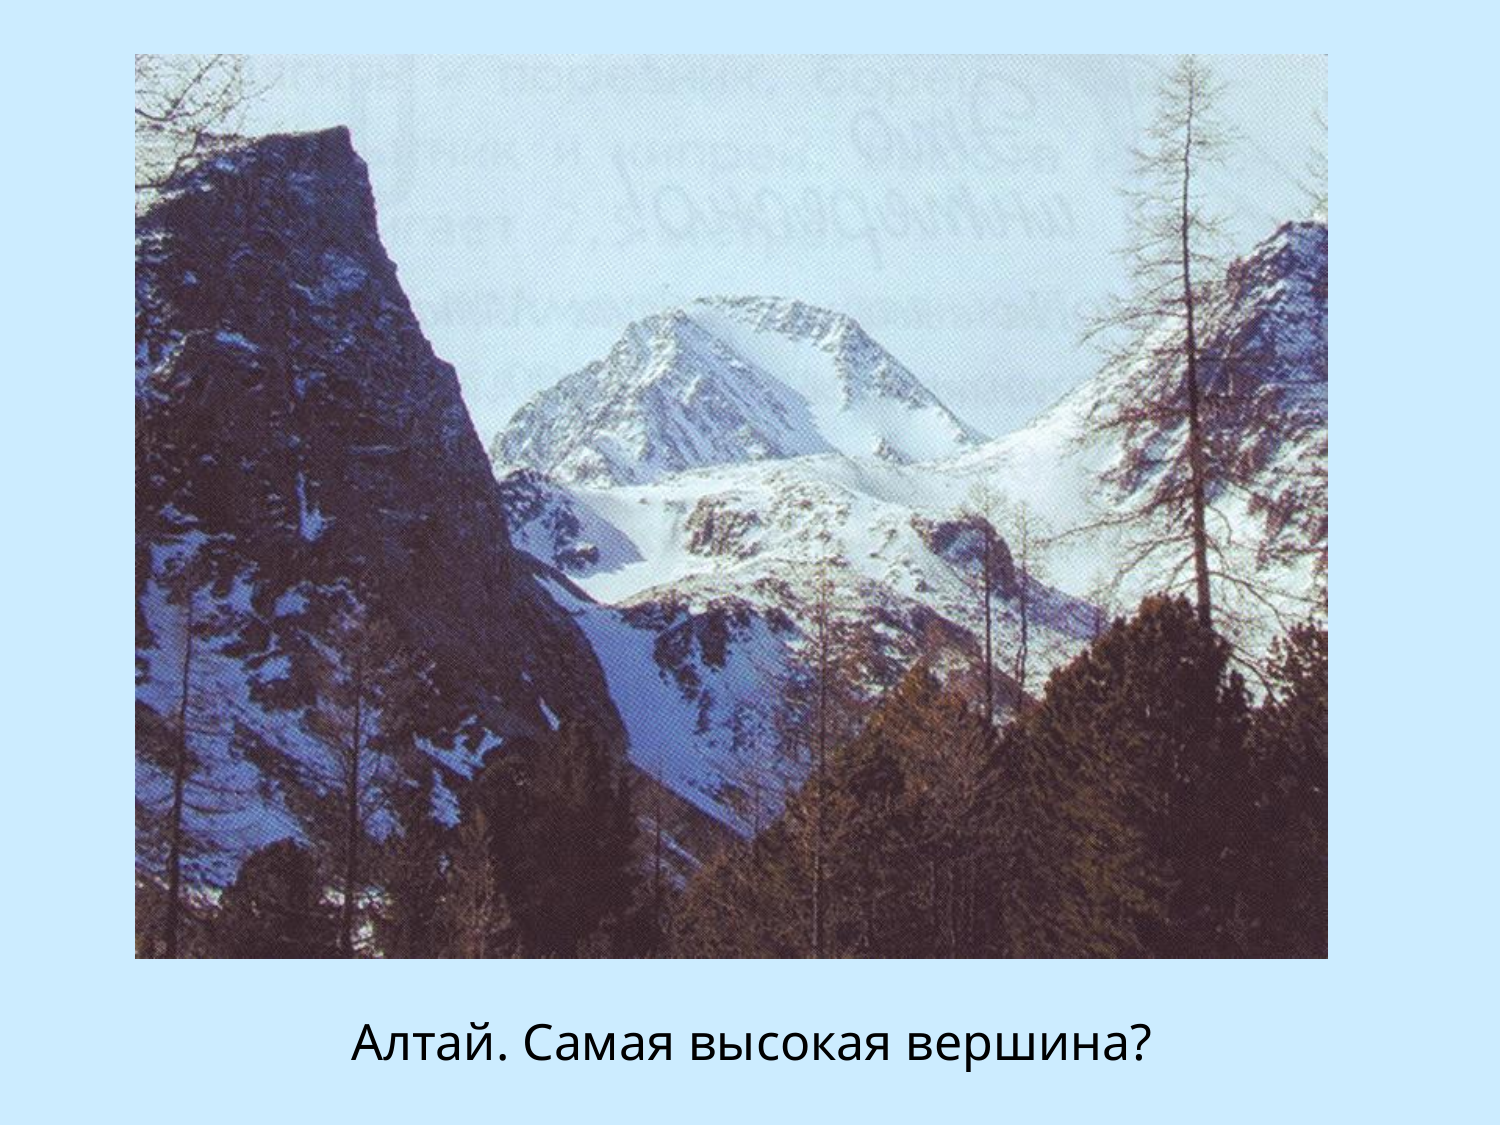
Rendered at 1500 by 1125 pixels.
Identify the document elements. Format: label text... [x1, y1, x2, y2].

title Алтай. Самая высокая вершина? [76, 999, 1428, 1081]
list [135, 54, 1329, 960]
